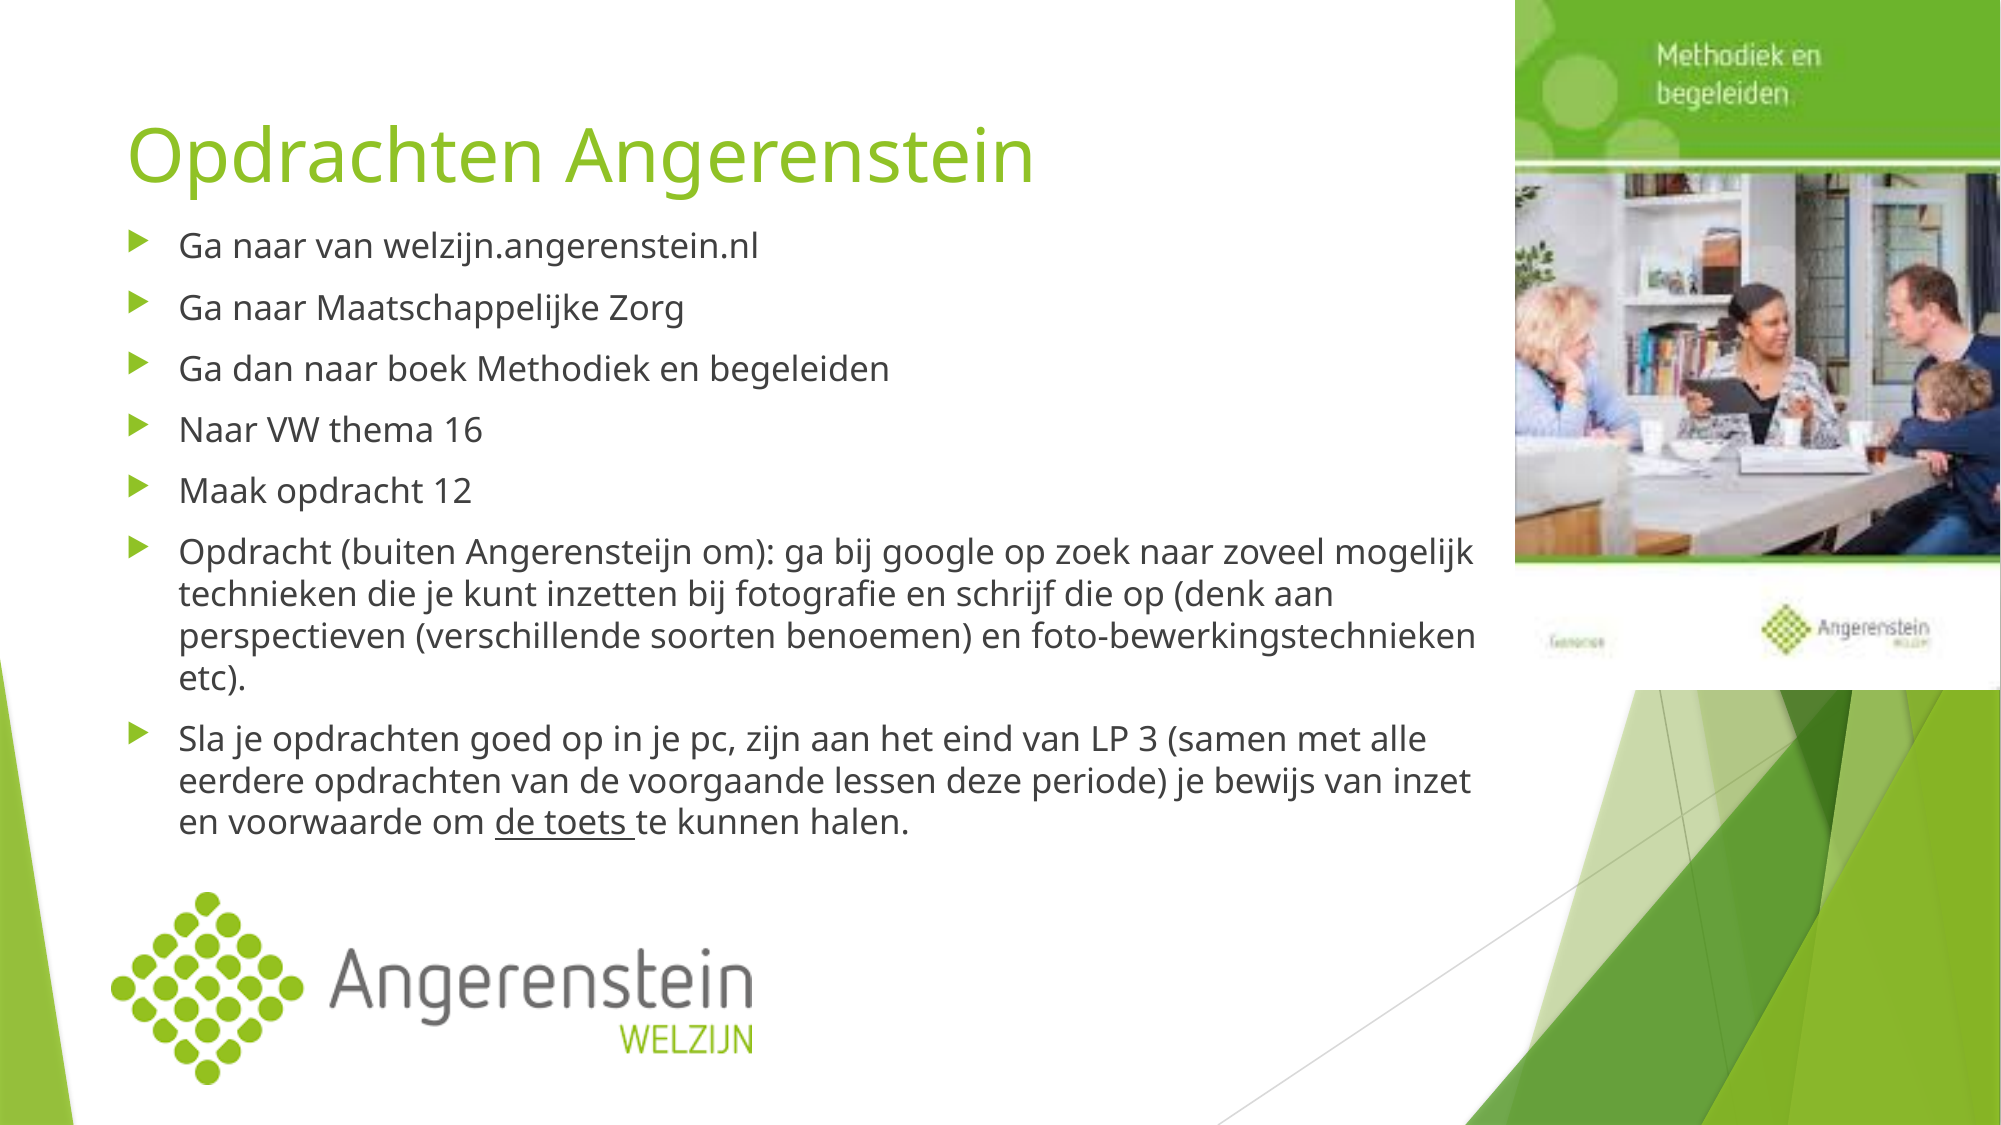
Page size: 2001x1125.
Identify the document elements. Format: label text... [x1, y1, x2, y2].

picture [110, 892, 753, 1086]
list Ga naar van welzijn.angerenstein.nl Ga naar Maatschappelijke Zorg Ga dan naar boek Methodiek en begeleiden Naar VW thema 16 Maak opdracht 12 Opdracht (buiten Angerensteijn om): ga bij google op zoek naar zoveel mogelijk technieken die je kunt inzetten bij fotografie en schrijf die op (denk aan perspectieven (verschillende soorten benoemen) en foto-bewerkingstechnieken etc). Sla je opdrachten goed op in je pc, zijn aan het eind van LP 3 (samen met alle eerdere opdrachten van de voorgaande lessen deze periode) je bewijs van inzet en voorwaarde om de toets te kunnen halen. [111, 216, 1522, 853]
picture [1515, 0, 2000, 691]
title Opdrachten Angerenstein [111, 99, 1510, 216]
